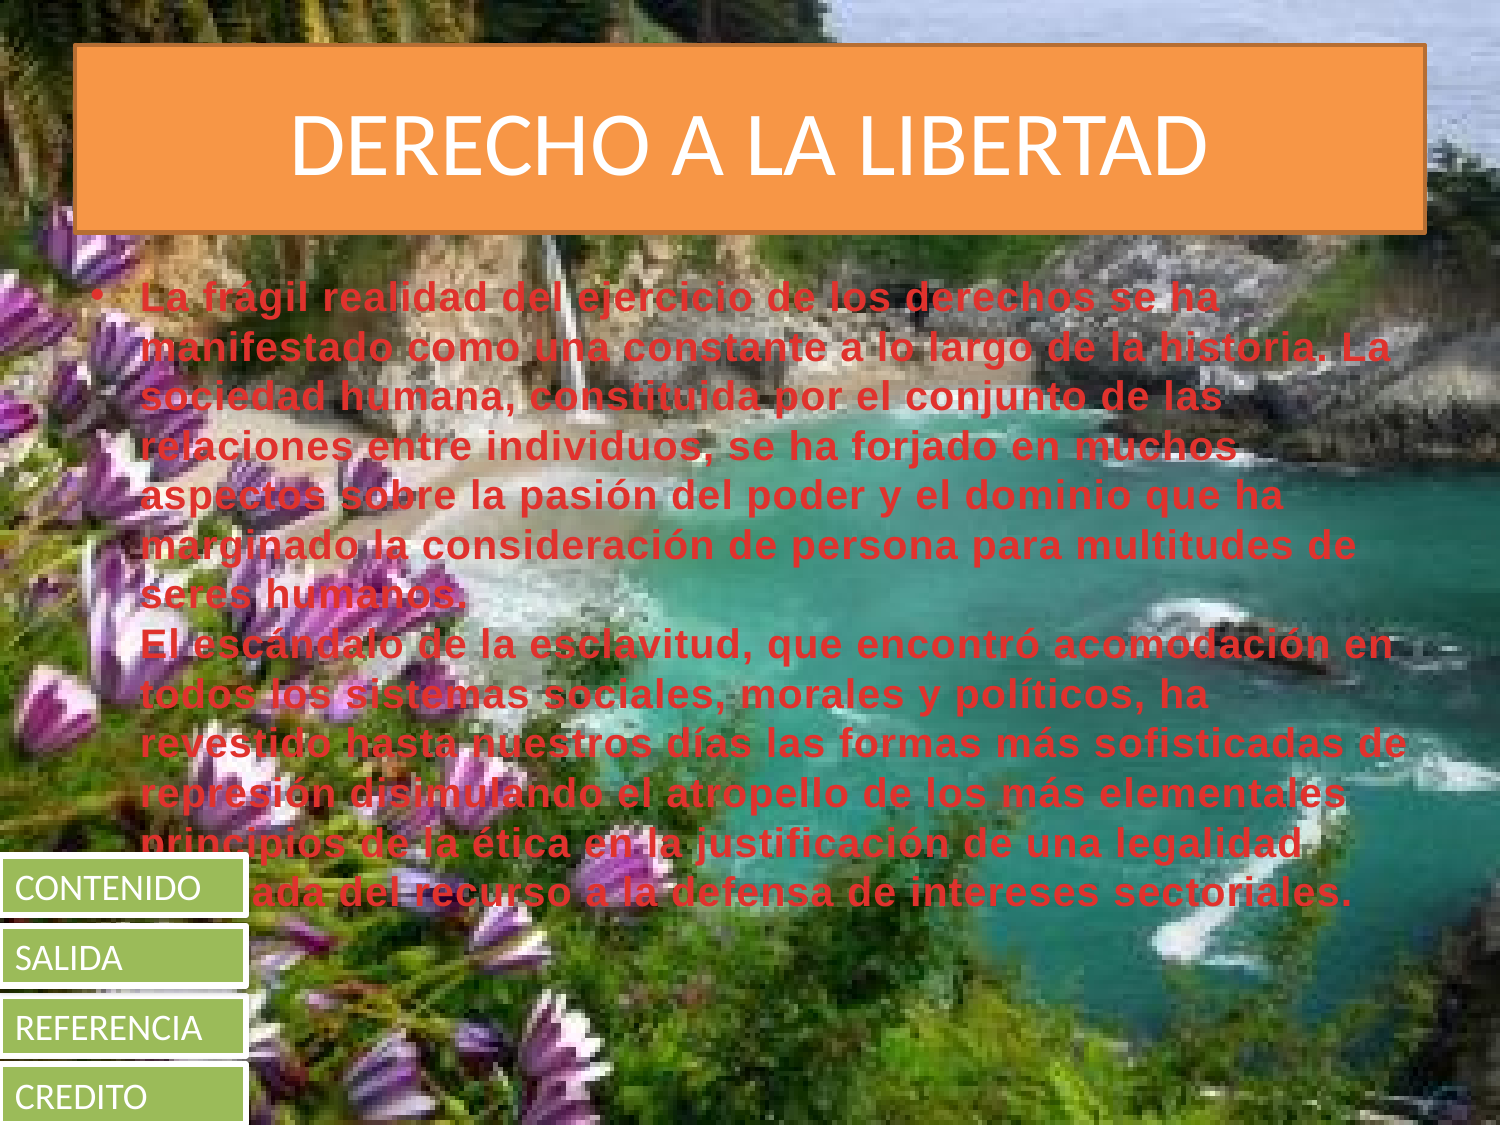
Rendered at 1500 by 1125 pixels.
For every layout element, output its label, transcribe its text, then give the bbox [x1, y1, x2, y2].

text_box REFERENCIA [0, 994, 249, 1059]
text_box SALIDA [0, 923, 249, 989]
list La frágil realidad del ejercicio de los derechos se ha manifestado como una constante a lo largo de la historia. La sociedad humana, constituida por el conjunto de las relaciones entre individuos, se ha forjado en muchos aspectos sobre la pasión del poder y el dominio que ha marginado la consideración de persona para multitudes de seres humanos. El escándalo de la esclavitud, que encontró acomodación en todos los sistemas sociales, morales y políticos, ha revestido hasta nuestros días las formas más sofisticadas de represión disimulando el atropello de los más elementales principios de la ética en la justificación de una legalidad emanada del recurso a la defensa de intereses sectoriales. [75, 262, 1425, 1005]
picture [0, 0, 1500, 1125]
text_box CREDITO [0, 1061, 249, 1125]
text_box CONTENIDO [0, 852, 249, 918]
picture [0, 989, 75, 993]
title DERECHO A LA LIBERTAD [73, 43, 1427, 235]
picture [0, 918, 75, 923]
